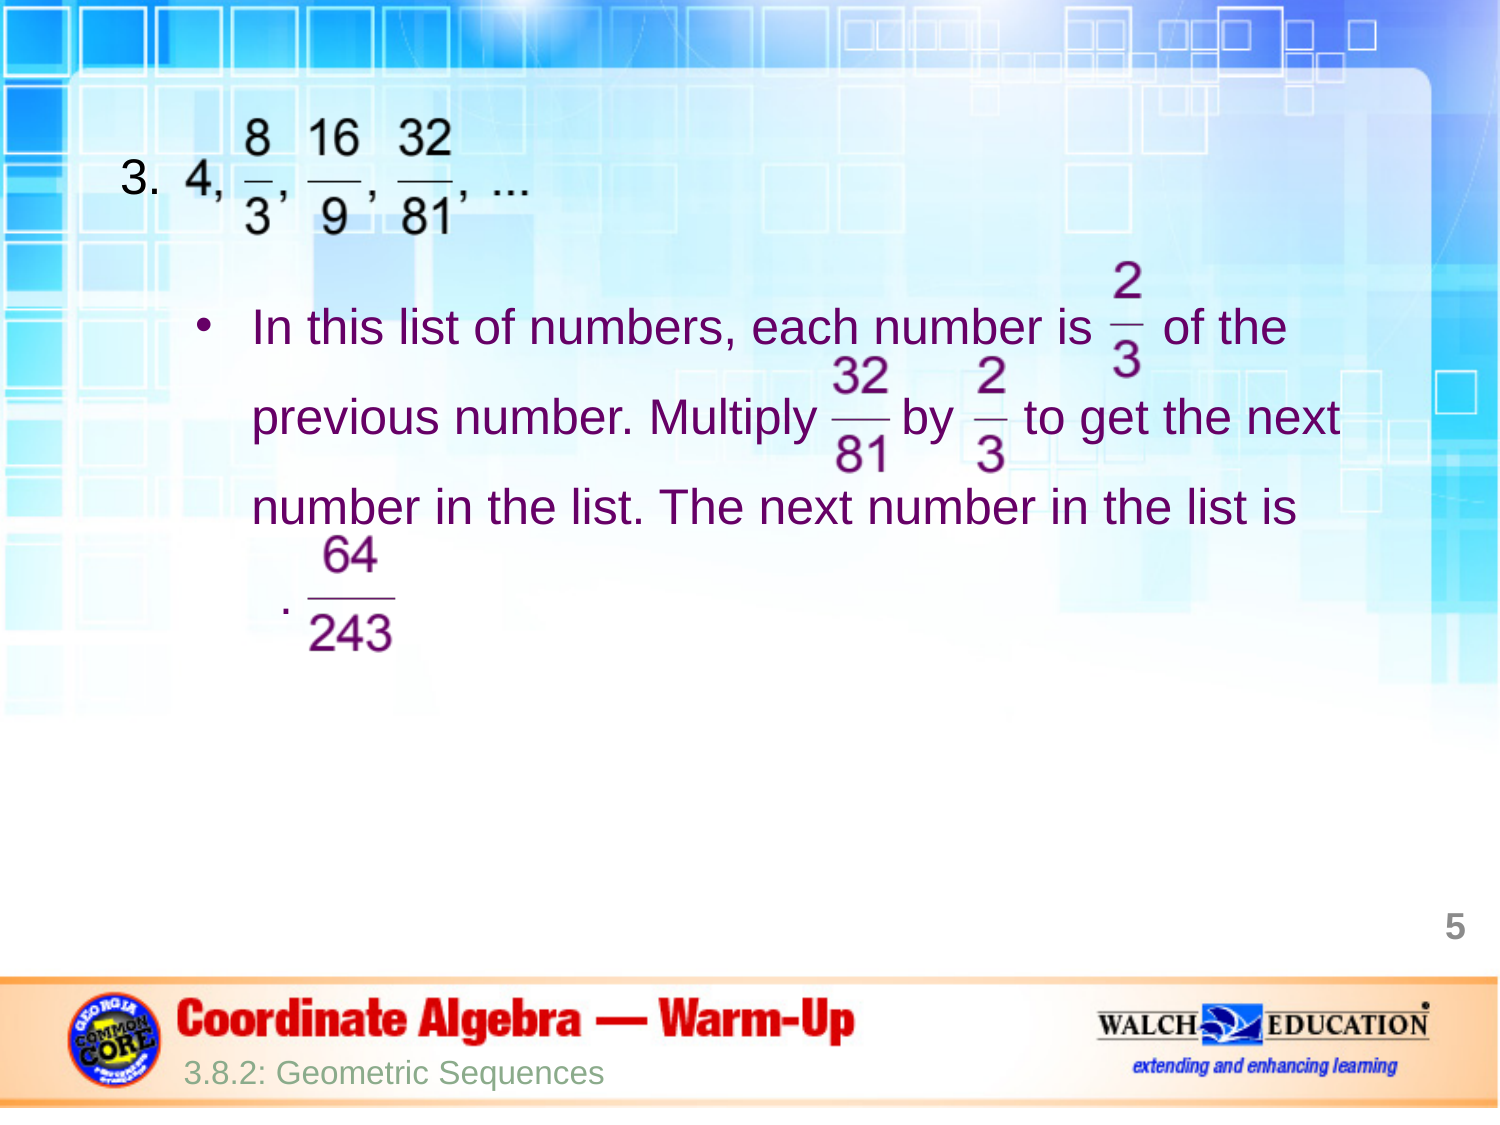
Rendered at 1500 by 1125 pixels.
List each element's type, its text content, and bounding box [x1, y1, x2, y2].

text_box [971, 341, 1010, 474]
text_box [182, 104, 530, 236]
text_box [303, 521, 396, 653]
footer 3.8.2: Geometric Sequences [168, 1048, 1067, 1094]
slide_number 5 [1361, 901, 1481, 949]
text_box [827, 341, 891, 474]
picture [0, 0, 1500, 1108]
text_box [1107, 247, 1146, 380]
subtitle In this list of numbers, each number is of the previous number. Multiply by to get the next number in the list. The next number in the list is . [105, 136, 1394, 925]
